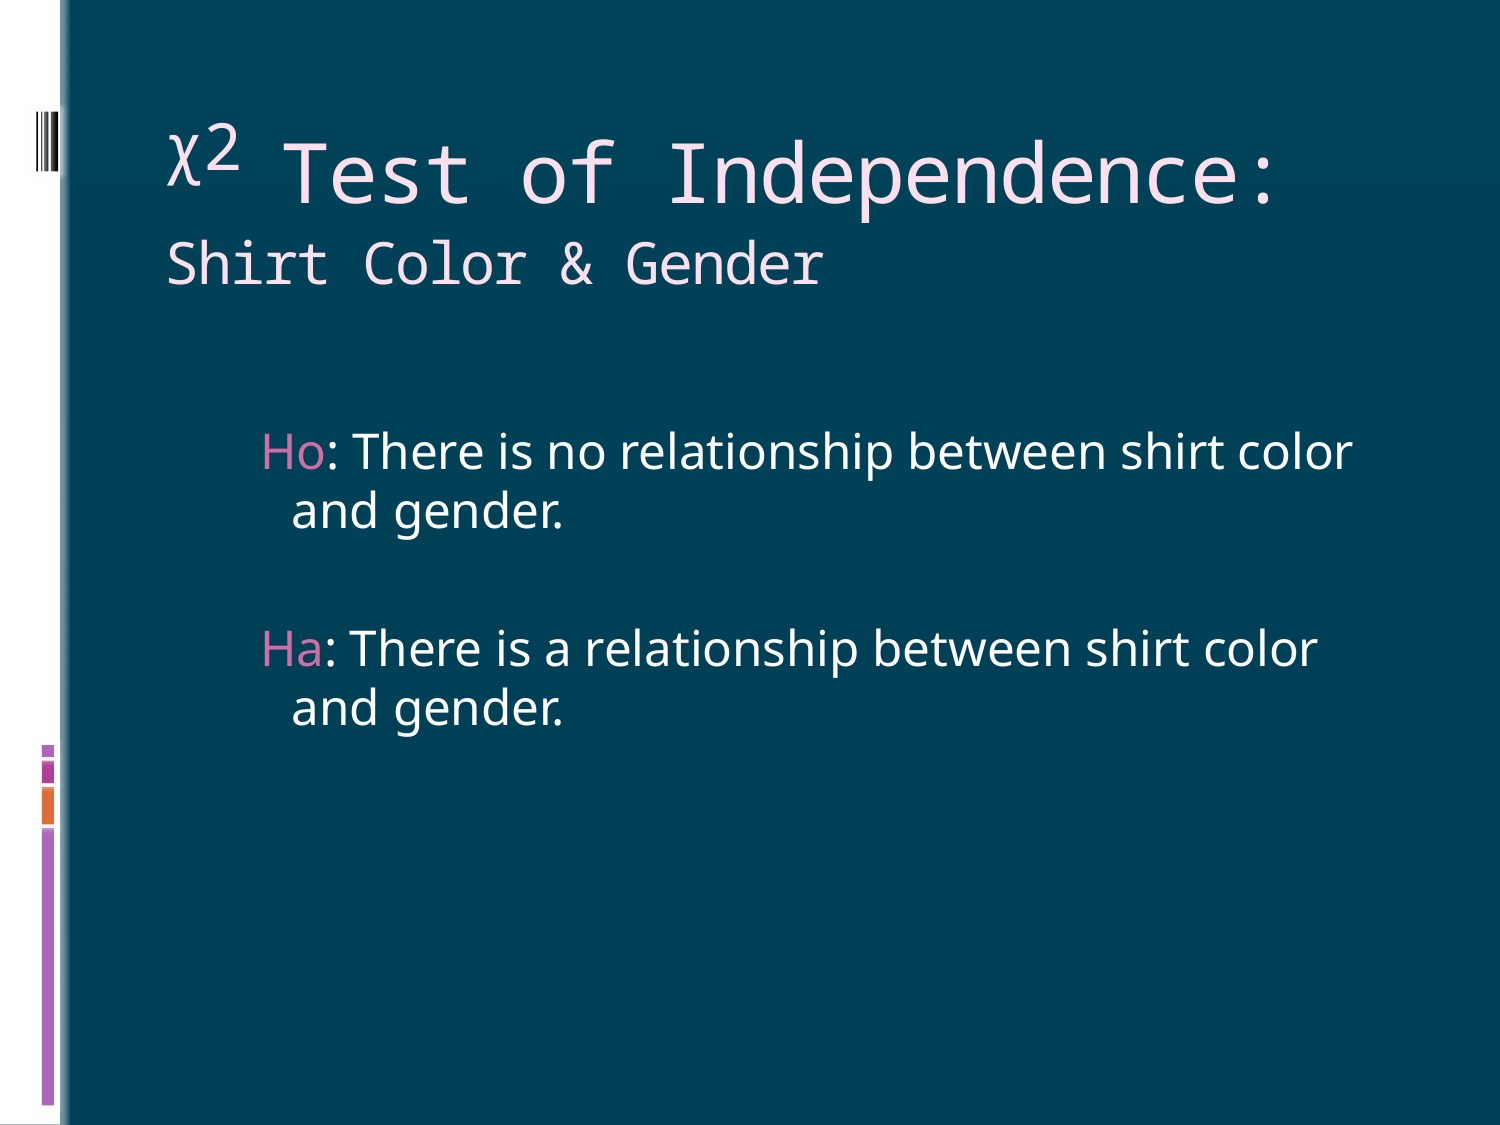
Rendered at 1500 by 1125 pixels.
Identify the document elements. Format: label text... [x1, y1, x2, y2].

picture [300, 245, 326, 284]
picture [366, 242, 393, 284]
picture [267, 253, 295, 283]
picture [662, 253, 689, 284]
picture [497, 253, 525, 283]
picture [562, 242, 591, 284]
picture [761, 253, 788, 284]
picture [235, 253, 261, 283]
picture [794, 253, 822, 283]
picture [628, 242, 655, 284]
title χ2 Test of Independence: Shirt Color & Gender [150, 83, 1425, 234]
picture [464, 253, 491, 284]
picture [696, 253, 721, 283]
picture [728, 240, 754, 284]
list Ho: There is no relationship between shirt color and gender. Ha: There is a relationship between shirt color and gender. [137, 412, 1413, 745]
picture [399, 253, 426, 284]
picture [202, 240, 227, 283]
picture [170, 242, 194, 284]
picture [433, 240, 459, 283]
